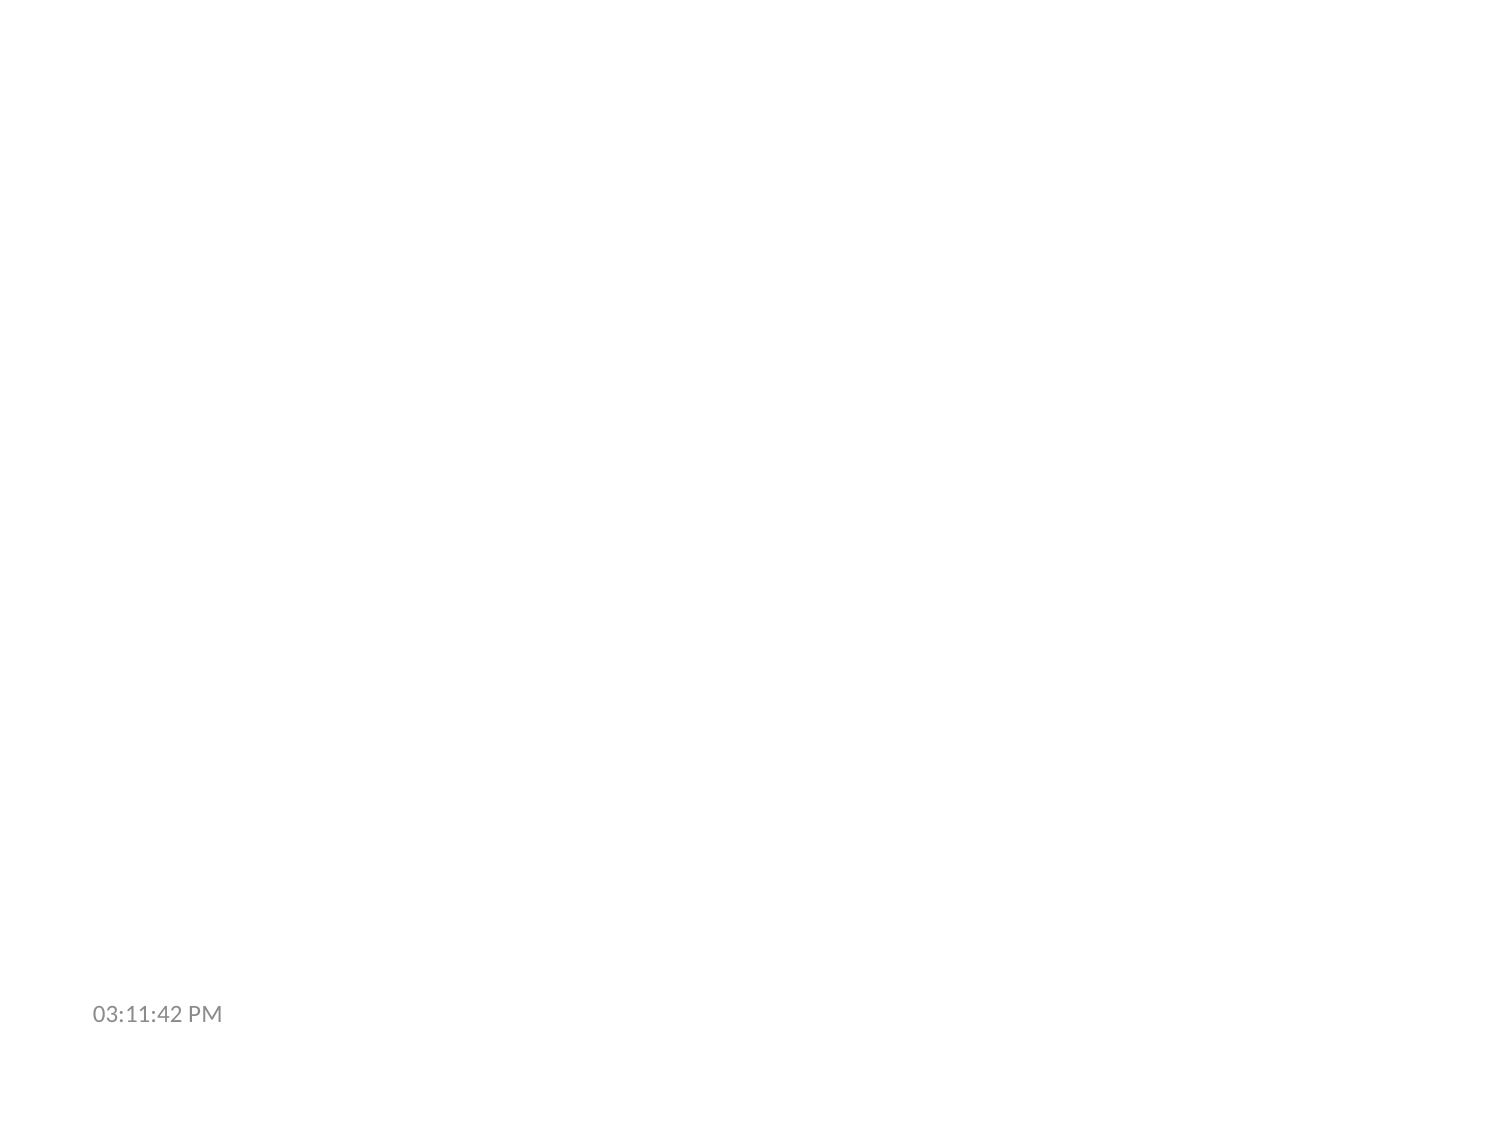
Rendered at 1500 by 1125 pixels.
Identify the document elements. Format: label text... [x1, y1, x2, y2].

text_box 3:35:09 PM [77, 982, 428, 1043]
